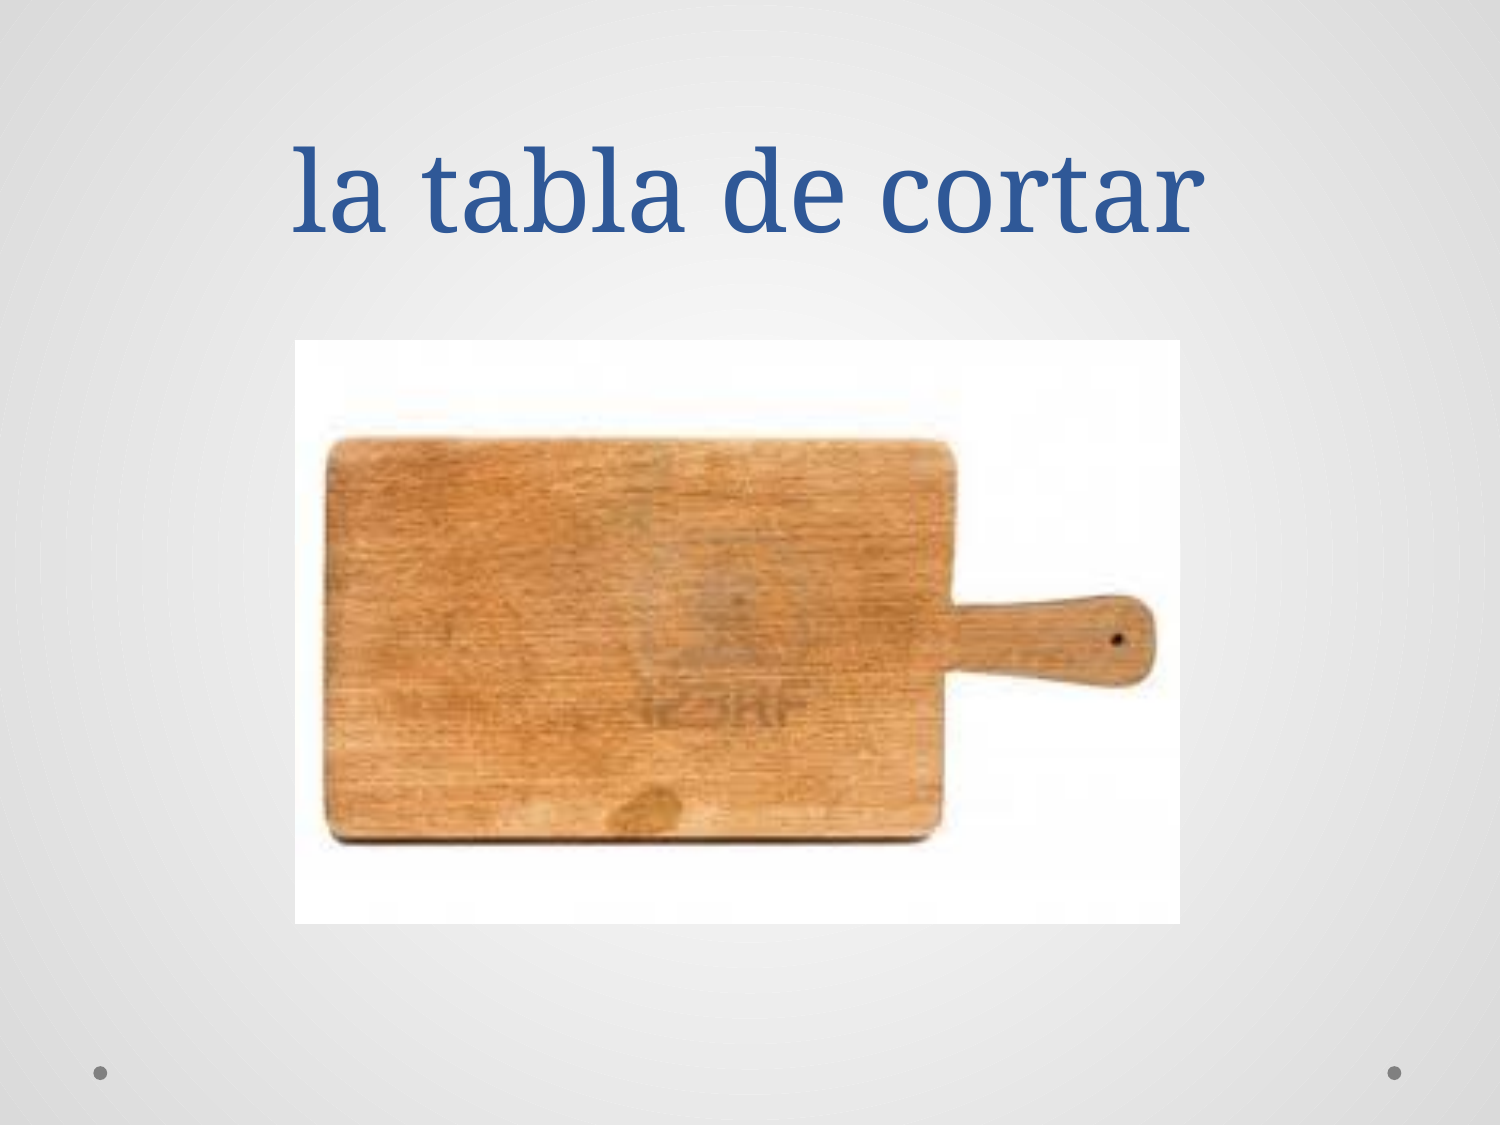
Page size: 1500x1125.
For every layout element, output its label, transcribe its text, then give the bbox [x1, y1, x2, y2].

title la tabla de cortar [75, 0, 1425, 263]
picture [294, 340, 1180, 924]
